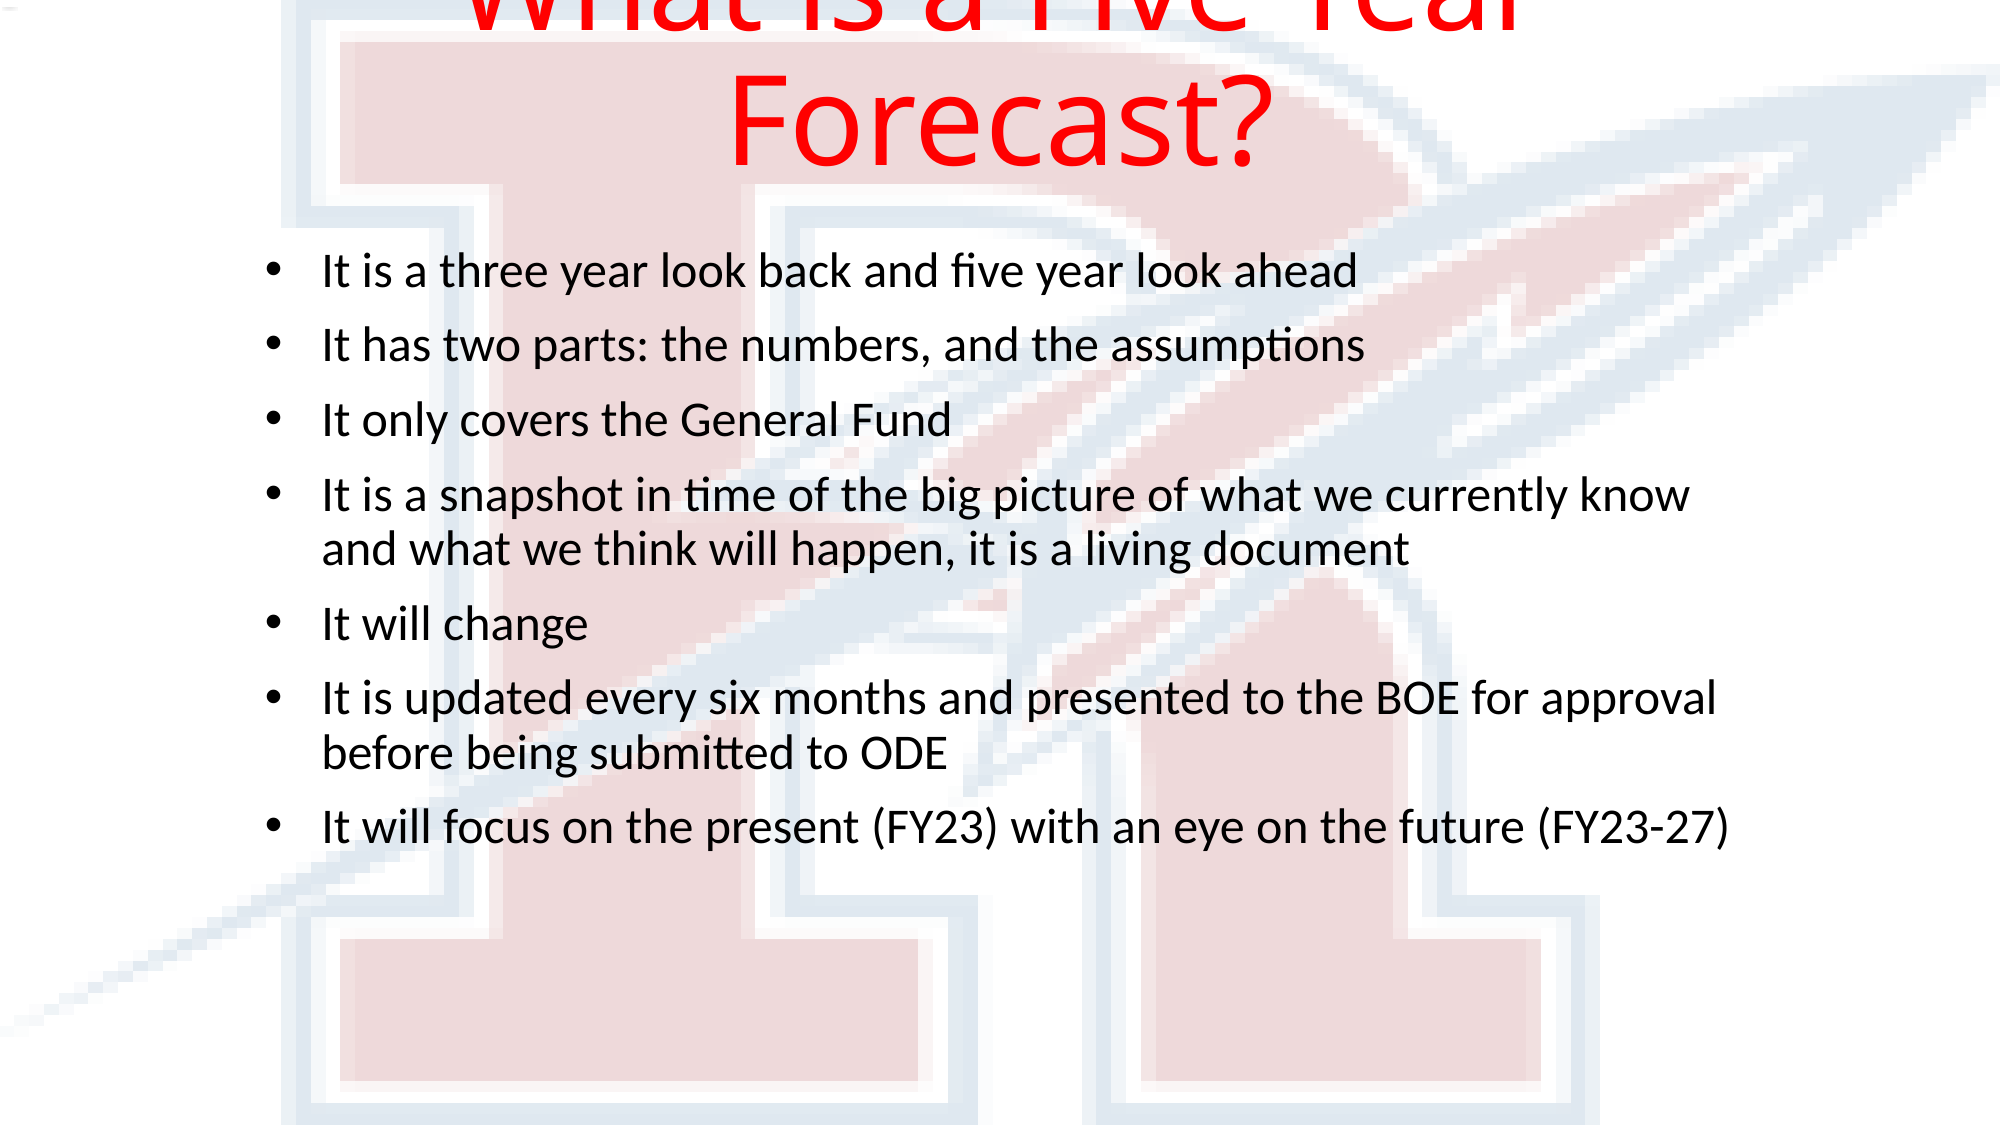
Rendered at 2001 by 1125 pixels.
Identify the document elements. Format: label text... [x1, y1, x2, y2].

title What is a Five Year Forecast? [249, 41, 1750, 200]
subtitle It is a three year look back and five year look ahead It has two parts: the numbers, and the assumptions It only covers the General Fund It is a snapshot in time of the big picture of what we currently know and what we think will happen, it is a living document It will change It is updated every six months and presented to the BOE for approval before being submitted to ODE It will focus on the present (FY23) with an eye on the future (FY23-27) [249, 236, 1750, 1025]
